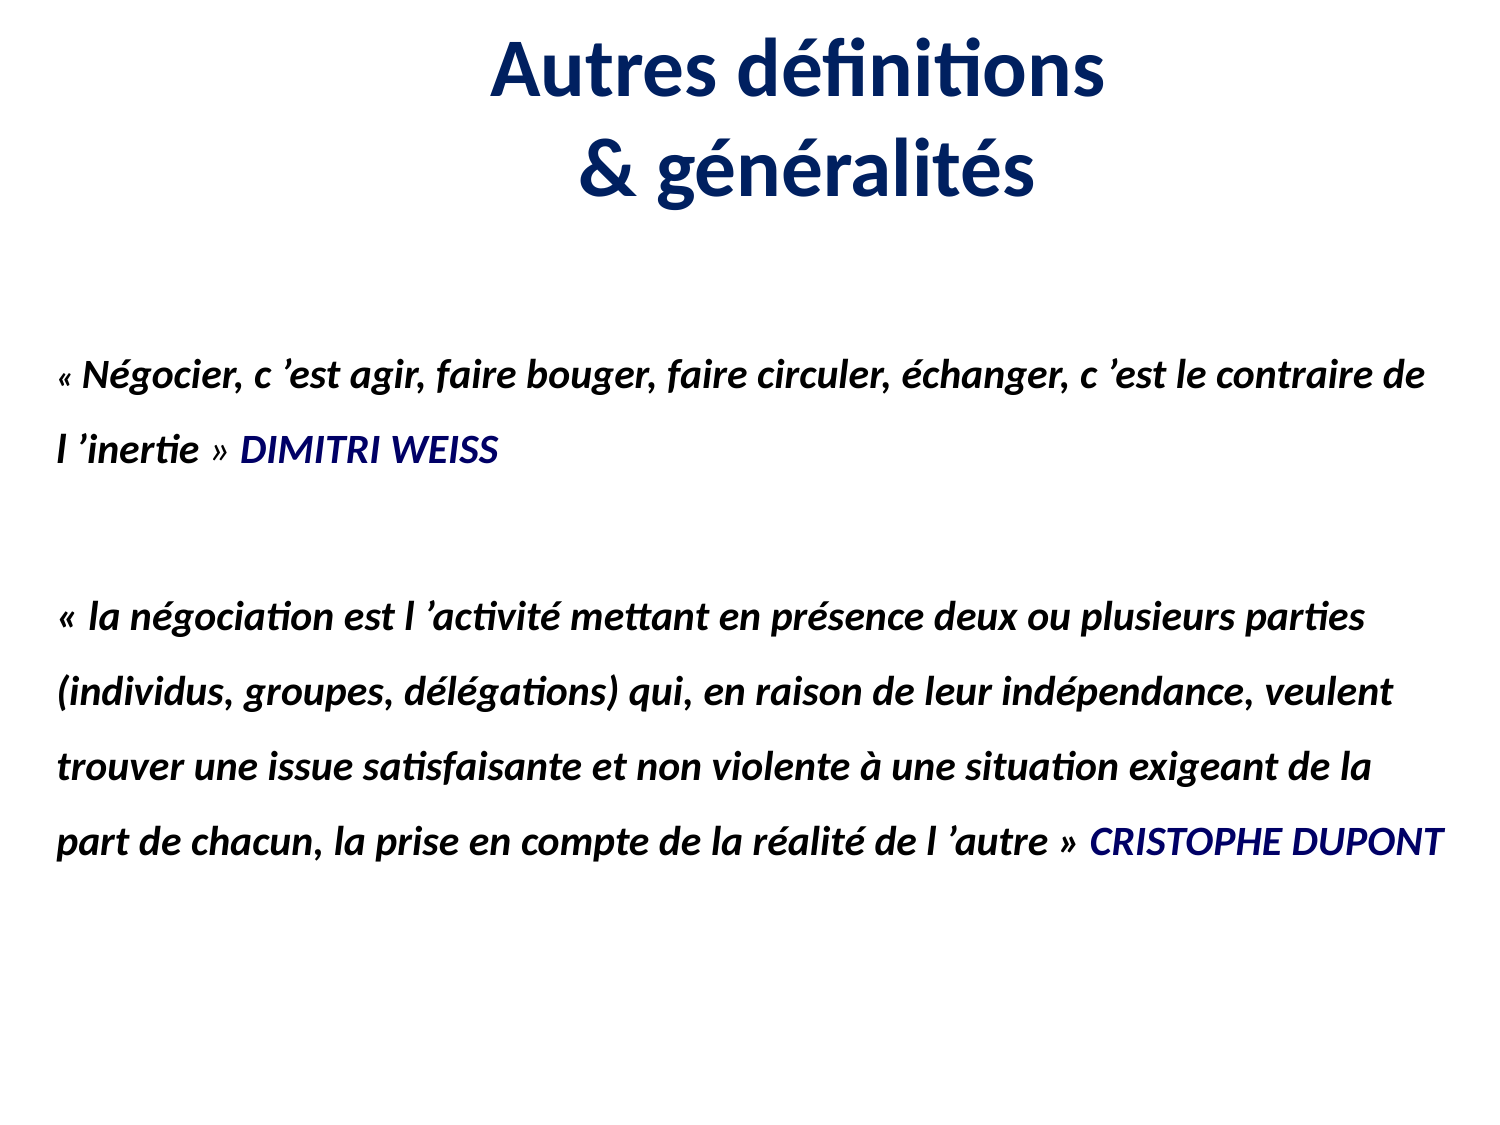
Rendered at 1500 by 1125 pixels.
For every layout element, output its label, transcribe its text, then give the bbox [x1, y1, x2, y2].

title Autres définitions & généralités [246, 35, 1350, 192]
list « Négocier, c ’est agir, faire bouger, faire circuler, échanger, c ’est le contraire de l ’inertie » DIMITRI WEISS « la négociation est l ’activité mettant en présence deux ou plusieurs parties (individus, groupes, délégations) qui, en raison de leur indépendance, veulent trouver une issue satisfaisante et non violente à une situation exigeant de la part de chacun, la prise en compte de la réalité de l ’autre » CRISTOPHE DUPONT [41, 314, 1459, 1027]
